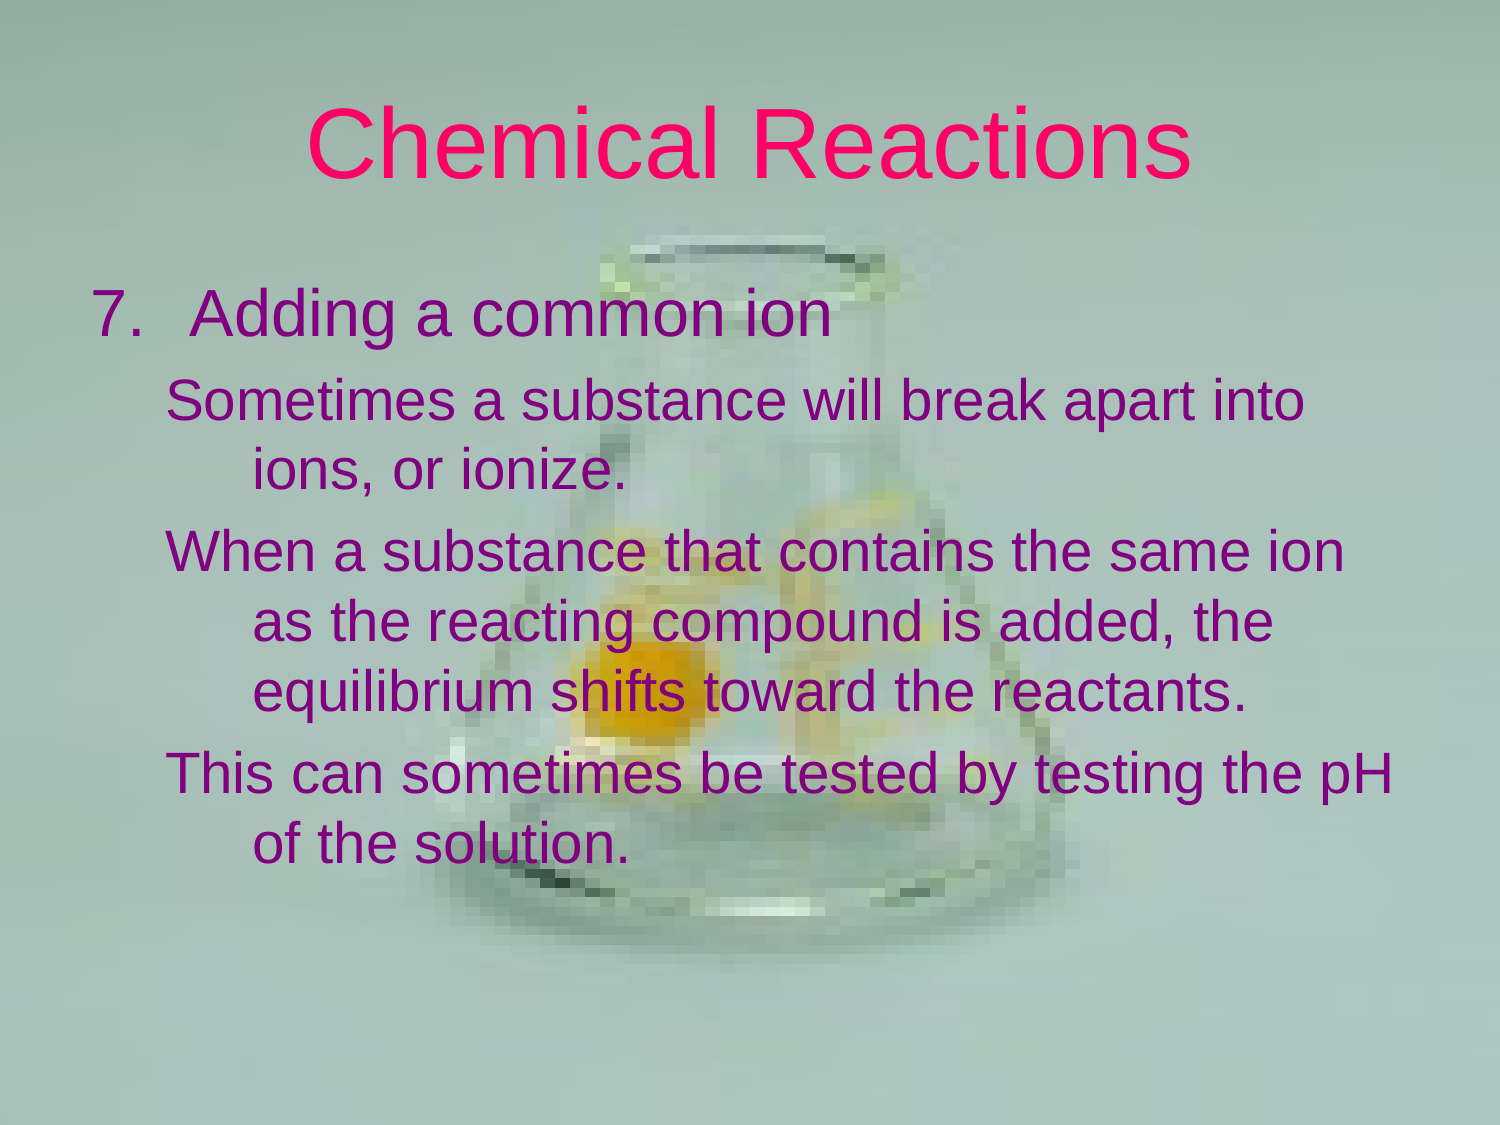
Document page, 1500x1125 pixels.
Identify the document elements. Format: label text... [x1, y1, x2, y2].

list Adding a common ion Sometimes a substance will break apart into ions, or ionize. When a substance that contains the same ion as the reacting compound is added, the equilibrium shifts toward the reactants. This can sometimes be tested by testing the pH of the solution. [74, 262, 1426, 1006]
picture [0, 0, 1500, 1125]
title Chemical Reactions [74, 44, 1426, 233]
